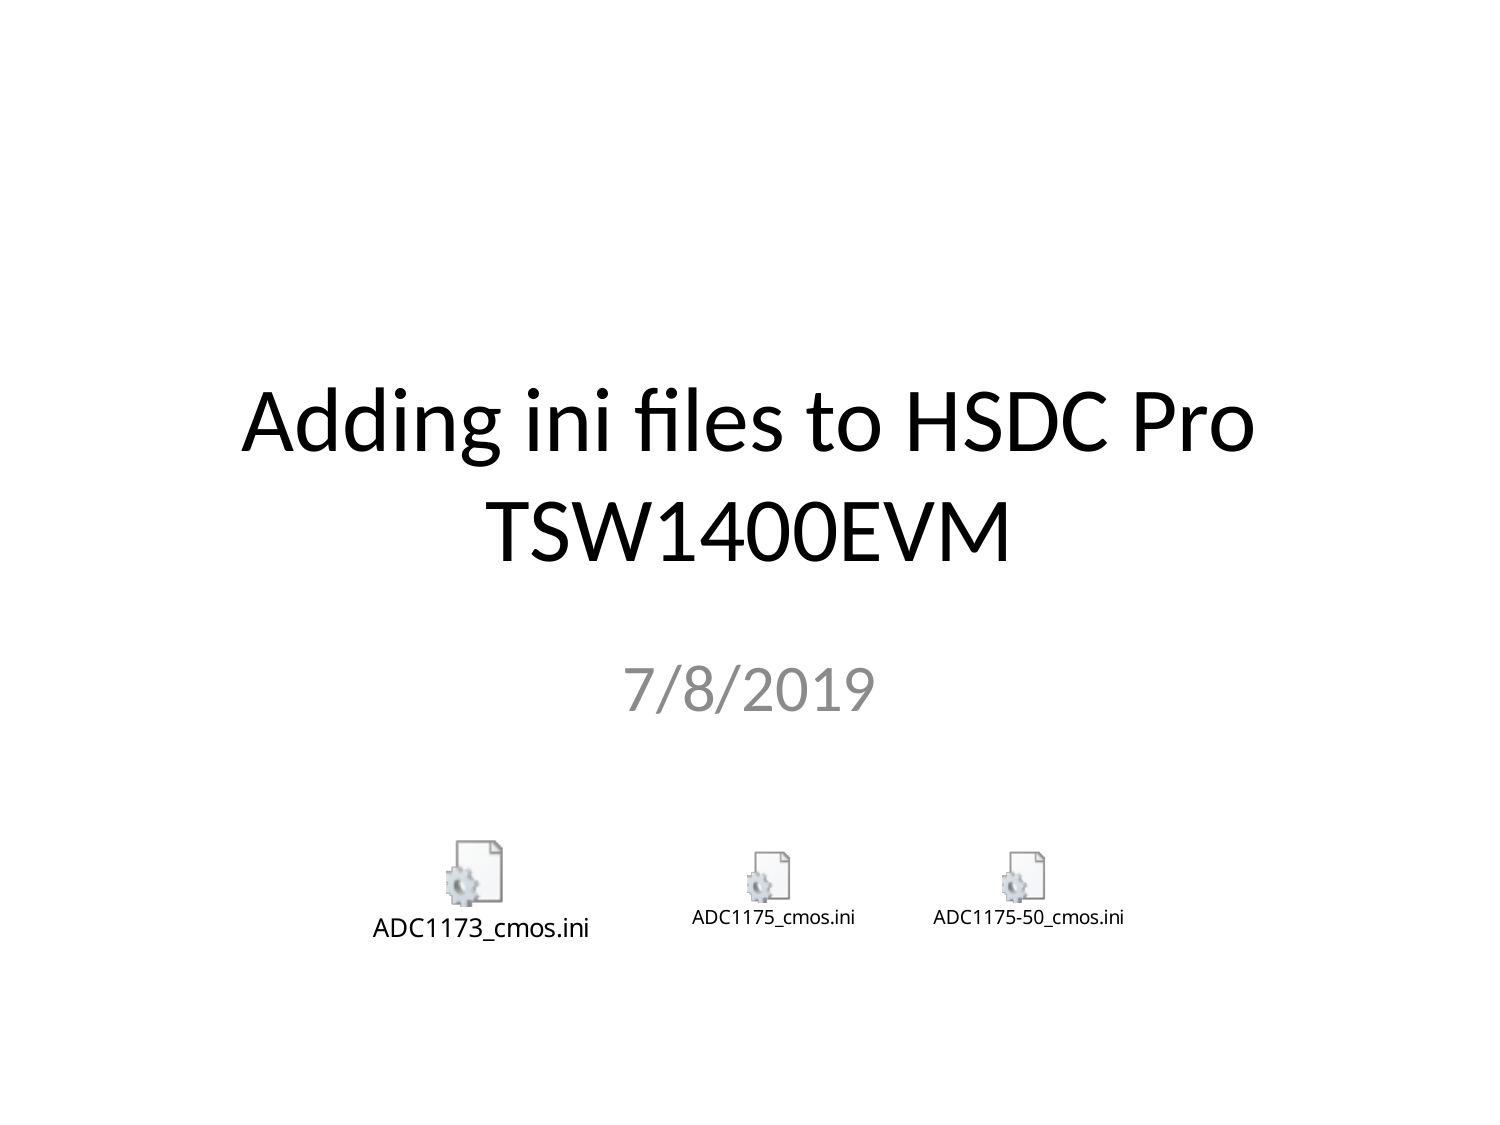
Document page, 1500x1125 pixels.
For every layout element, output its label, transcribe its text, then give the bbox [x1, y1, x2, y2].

title Adding ini files to HSDC Pro TSW1400EVM [112, 349, 1388, 591]
subtitle 7/8/2019 [225, 637, 1275, 925]
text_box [674, 849, 873, 937]
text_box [349, 837, 613, 953]
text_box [912, 849, 1145, 937]
